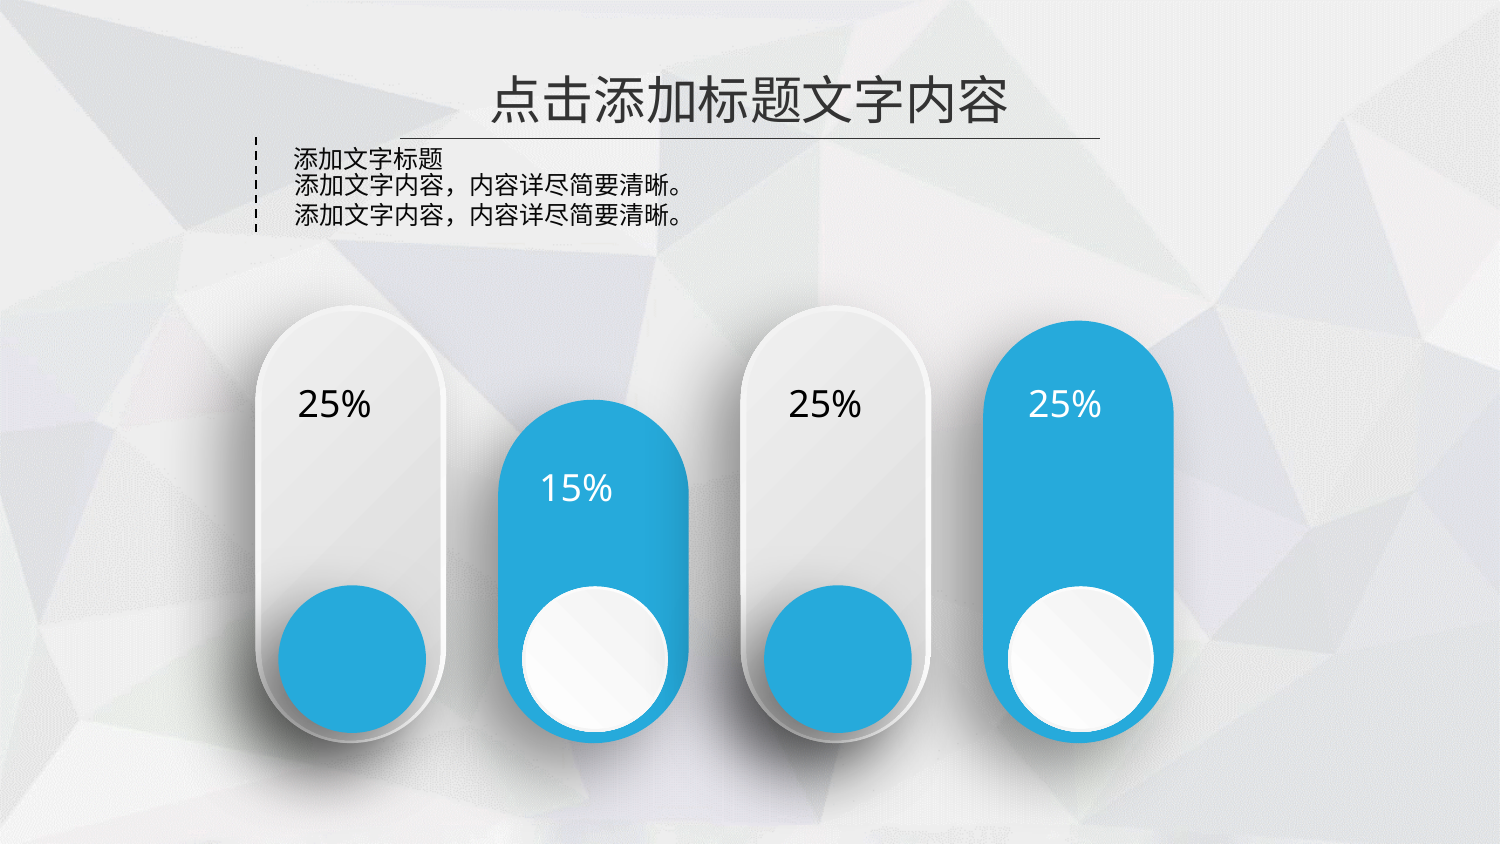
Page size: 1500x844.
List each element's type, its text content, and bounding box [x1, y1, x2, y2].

text_box 添加文字内容，内容详尽简要清晰。 添加文字内容，内容详尽简要清晰。 [279, 161, 710, 237]
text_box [255, 305, 447, 744]
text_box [1007, 586, 1154, 733]
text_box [522, 586, 669, 733]
text_box [1044, 739, 1113, 746]
text_box [559, 739, 628, 746]
text_box 25% [1013, 372, 1118, 433]
text_box [981, 318, 1176, 709]
picture [0, 0, 1500, 844]
text_box [496, 397, 666, 709]
text_box 15% [524, 456, 629, 517]
text_box 点击添加标题文字内容 [472, 60, 1028, 137]
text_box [740, 305, 932, 744]
text_box 添加文字标题 [278, 135, 459, 181]
